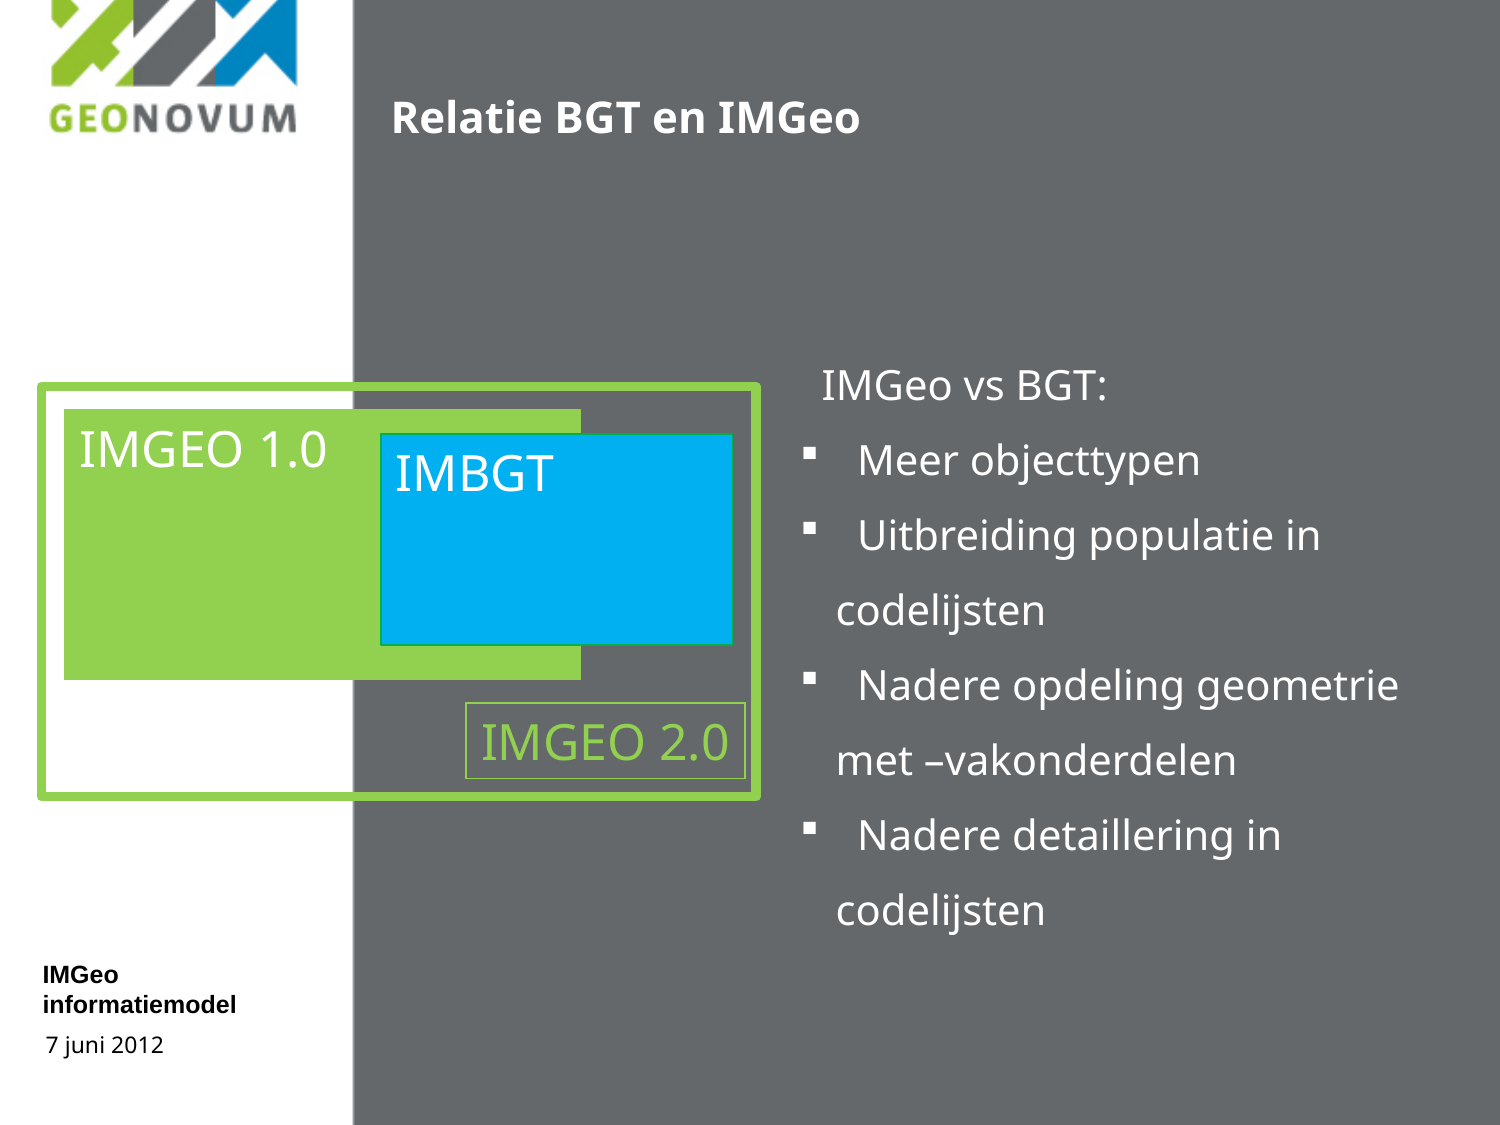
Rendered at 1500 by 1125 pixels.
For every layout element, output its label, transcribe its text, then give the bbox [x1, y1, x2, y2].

text_box Relatie BGT en IMGeo [375, 74, 1424, 158]
text_box [41, 386, 757, 797]
picture [0, 0, 1500, 1125]
text_box IMGeo vs BGT: Meer objecttypen Uitbreiding populatie in codelijsten Nadere opdeling geometrie met –vakonderdelen Nadere detaillering in codelijsten [785, 326, 1459, 941]
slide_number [32, 1024, 306, 1103]
text_box IMGEO 2.0 [466, 703, 745, 779]
footer IMGeo informatiemodel [29, 952, 303, 1008]
